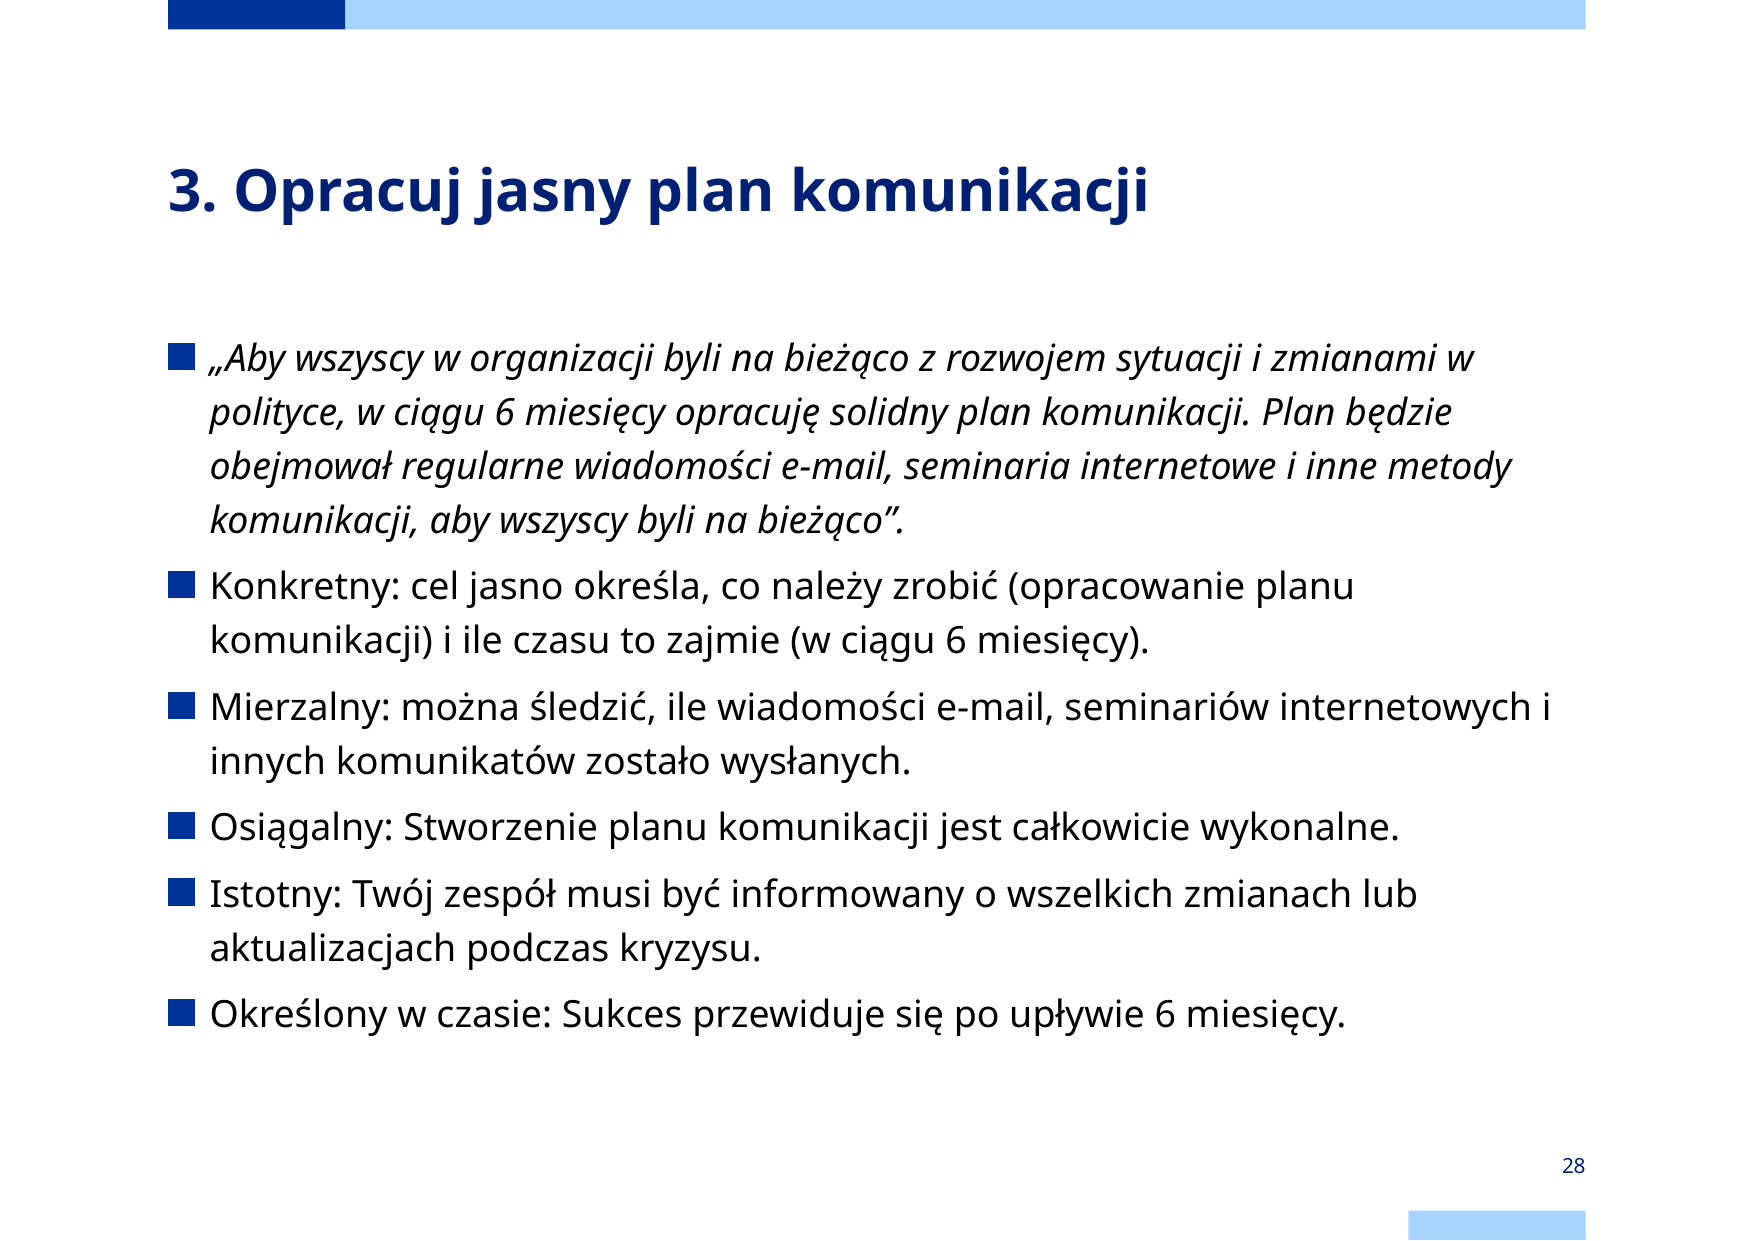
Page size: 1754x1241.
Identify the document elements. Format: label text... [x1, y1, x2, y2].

picture [168, 812, 195, 839]
picture [168, 571, 195, 598]
picture [168, 692, 195, 719]
picture [168, 343, 195, 370]
list „Aby wszyscy w organizacji byli na bieżąco z rozwojem sytuacji i zmianami w polityce, w ciągu 6 miesięcy opracuję solidny plan komunikacji. Plan będzie obejmował regularne wiadomości e-mail, seminaria internetowe i inne metody komunikacji, aby wszyscy byli na bieżąco”. Konkretny: cel jasno określa, co należy zrobić (opracowanie planu komunikacji) i ile czasu to zajmie (w ciągu 6 miesięcy). Mierzalny: można śledzić, ile wiadomości e-mail, seminariów internetowych i innych komunikatów zostało wysłanych. Osiągalny: Stworzenie planu komunikacji jest całkowicie wykonalne. Istotny: Twój zespół musi być informowany o wszelkich zmianach lub aktualizacjach podczas kryzysu. Określony w czasie: Sukces przewiduje się po upływie 6 miesięcy. [168, 324, 1586, 1093]
picture [168, 878, 195, 906]
title 3. Opracuj jasny plan komunikacji [168, 147, 1586, 324]
slide_number 28 [1408, 1151, 1586, 1182]
picture [168, 999, 195, 1026]
